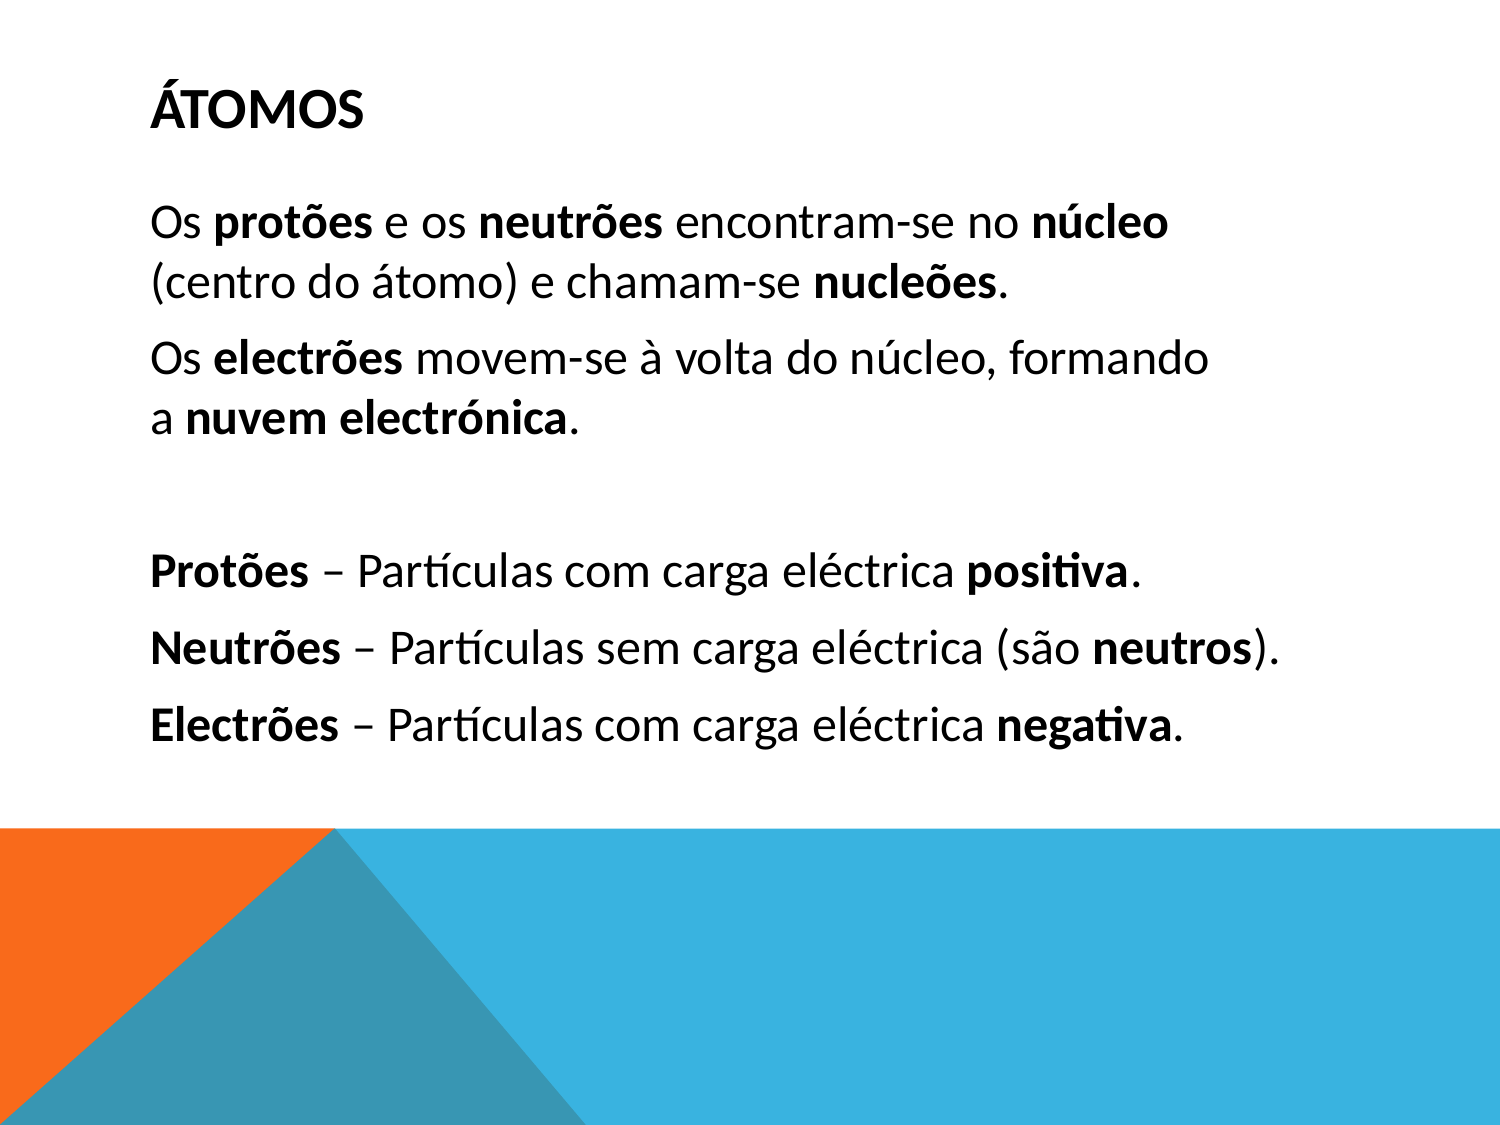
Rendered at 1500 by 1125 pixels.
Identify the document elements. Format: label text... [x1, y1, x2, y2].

list Os protões e os neutrões encontram-se no núcleo (centro do átomo) e chamam-se nucleões. Os electrões movem-se à volta do núcleo, formando a nuvem electrónica. Protões – Partículas com carga eléctrica positiva. Neutrões – Partículas sem carga eléctrica (são neutros). Electrões – Partículas com carga eléctrica negativa. [135, 180, 1369, 768]
title Átomos [135, 60, 1369, 150]
